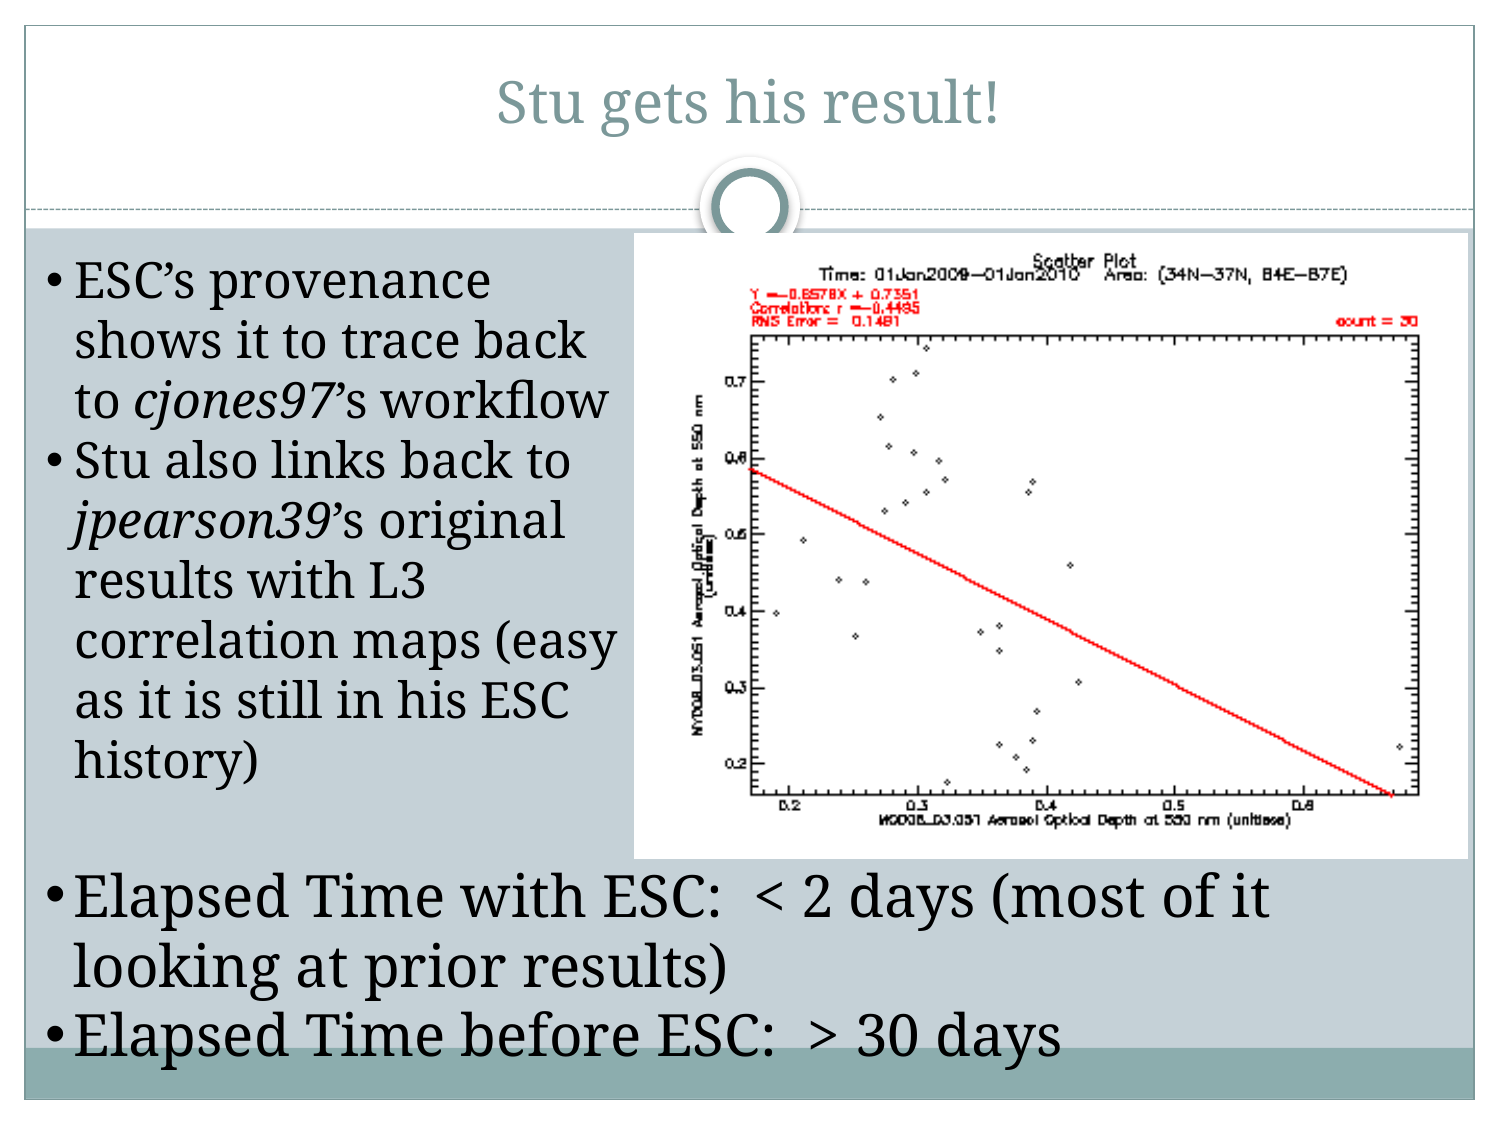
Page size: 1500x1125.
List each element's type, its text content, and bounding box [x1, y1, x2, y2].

text_box ESC’s provenance shows it to trace back to cjones97’s workflow Stu also links back to jpearson39’s original results with L3 correlation maps (easy as it is still in his ESC history) [31, 241, 628, 797]
picture [634, 233, 1469, 860]
text_box Elapsed Time with ESC: < 2 days (most of it looking at prior results) Elapsed Time before ESC: > 30 days [30, 851, 1424, 1076]
title Stu gets his result! [49, 37, 1450, 162]
